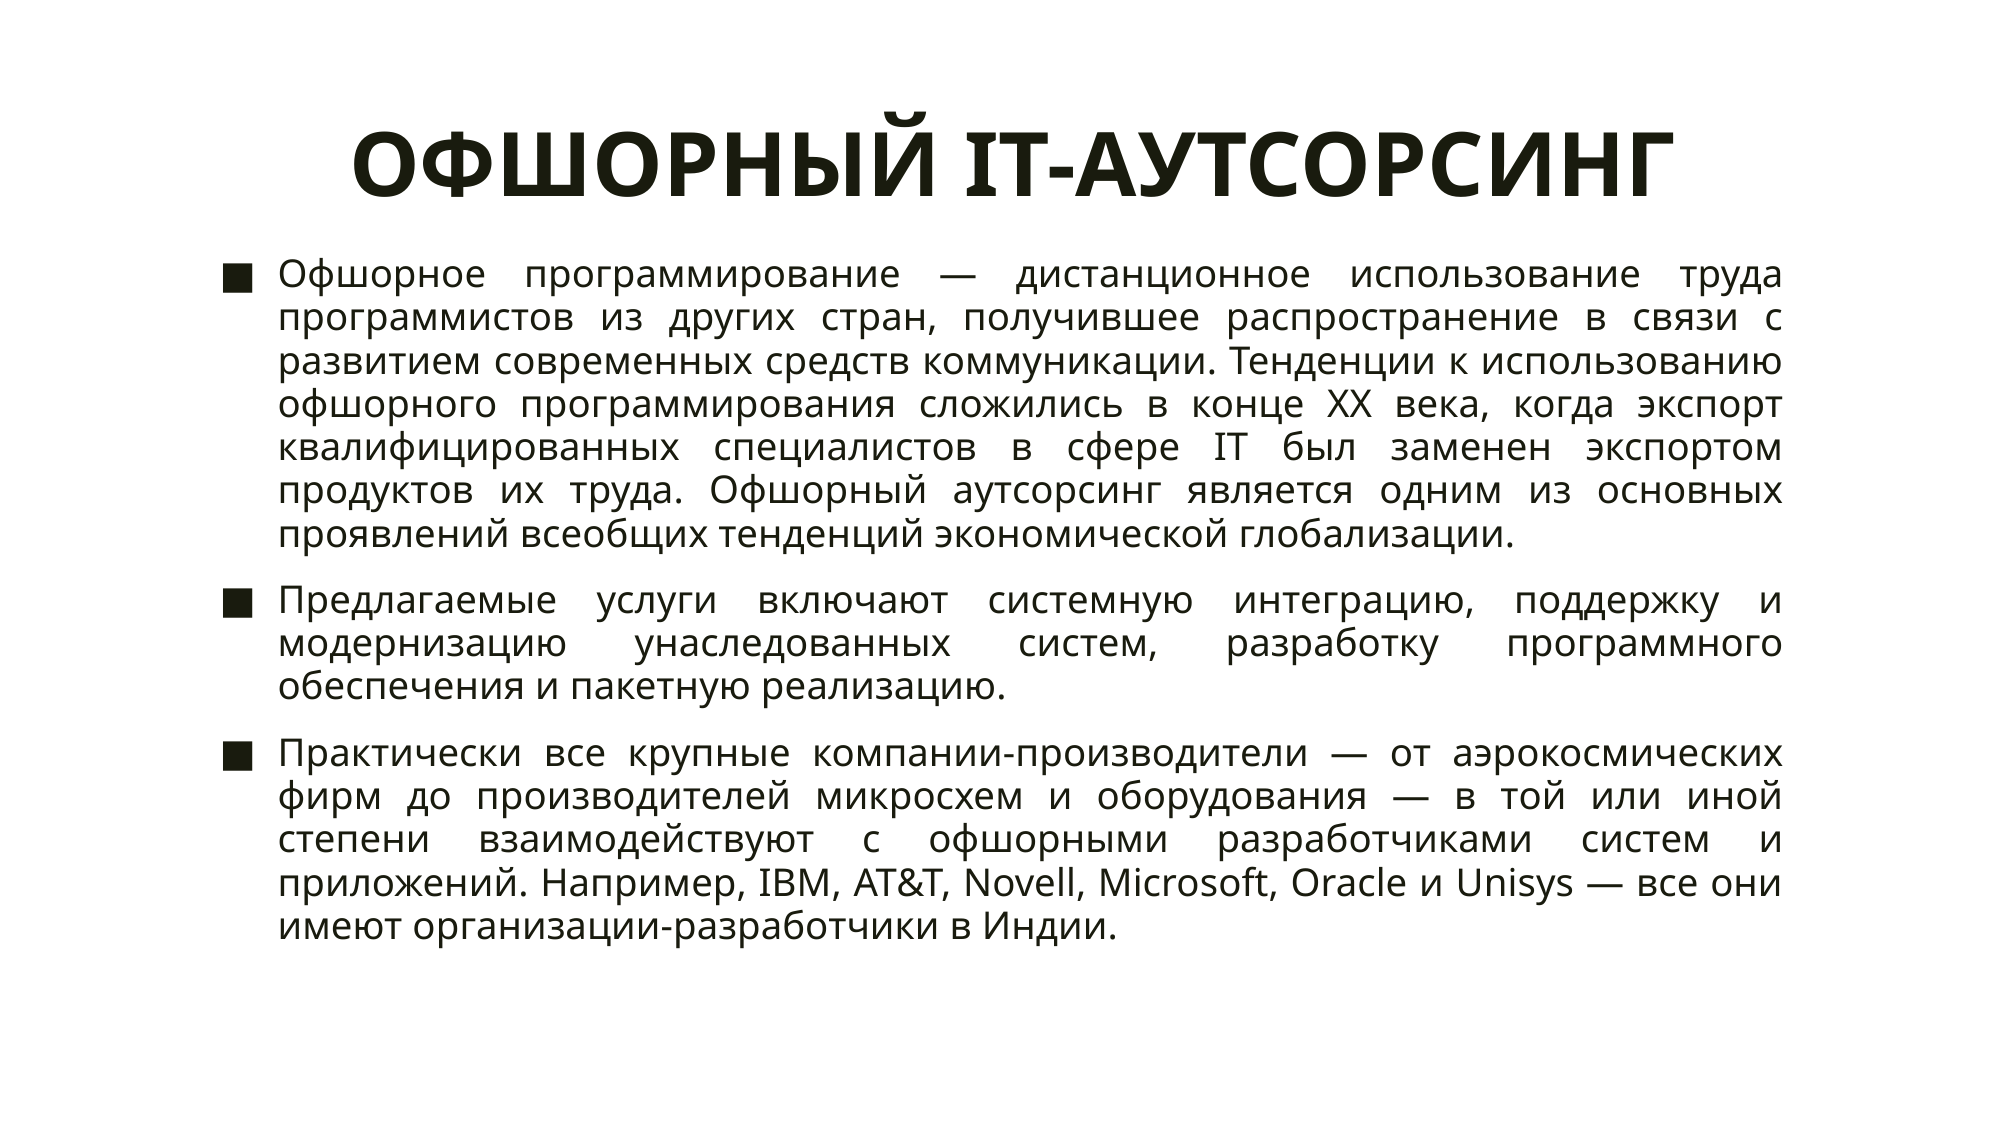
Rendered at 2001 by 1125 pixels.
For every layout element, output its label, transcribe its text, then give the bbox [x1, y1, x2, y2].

title ОФШОPНЫЙ IT-АУТСОPСИНГ [225, 112, 1800, 223]
list Офшорное программирование — дистанционное использование труда программистов из других стран, получившее распространение в связи с развитием современных средств коммуникации. Тенденции к использованию офшорного программирования сложились в конце XX века, когда экспорт квалифицированных специалистов в сфере IT был заменен экспортом продуктов их труда. Офшорный аутсорсинг является одним из основных проявлений всеобщих тенденций экономической глобализации. Предлагаемые услуги включают системную интеграцию, поддержку и модернизацию унаследованных систем, разработку программного обеспечения и пакетную реализацию. Практически все крупные компании-производители — от аэрокосмических фирм до производителей микросхем и оборудования — в той или иной степени взаимодействуют с офшорными разработчиками систем и приложений. Например, IBM, AT&T, Novell, Microsoft, Oracle и Unisys — все они имеют организации-разработчики в Индии. [204, 245, 1800, 963]
